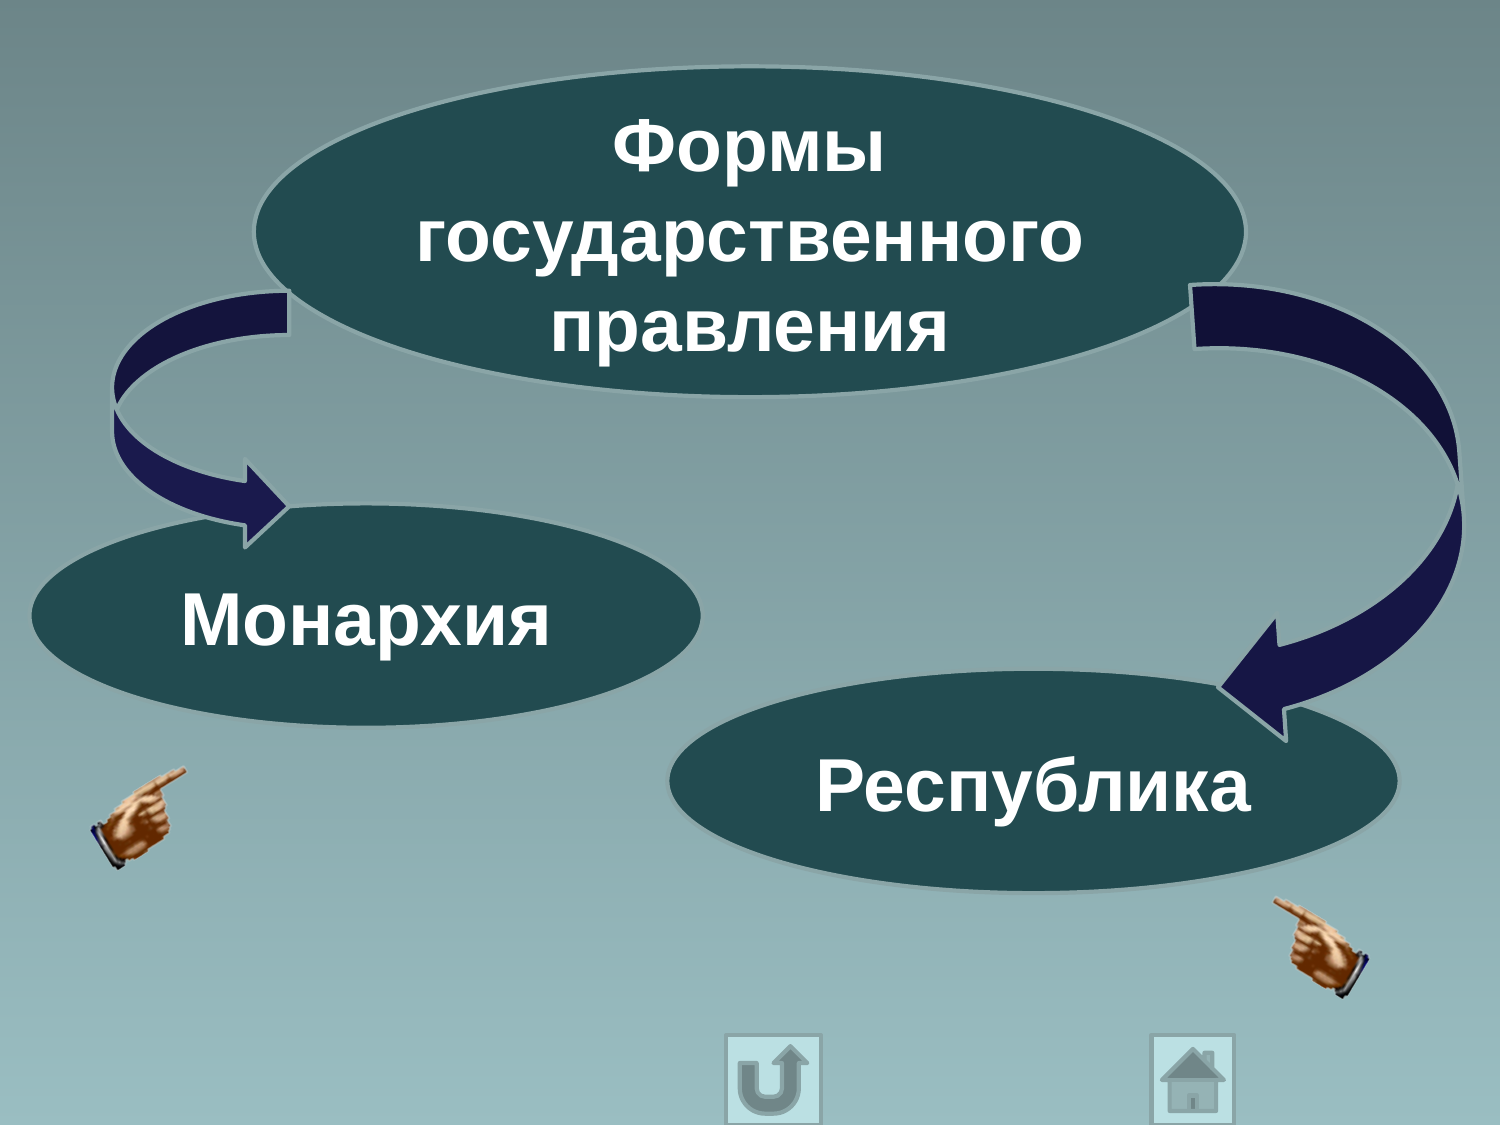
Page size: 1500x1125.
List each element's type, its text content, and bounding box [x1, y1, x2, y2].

picture [1212, 871, 1373, 999]
text_box [1149, 1033, 1236, 1125]
text_box Формы государственного правления [251, 64, 1249, 400]
text_box Республика [665, 666, 1402, 896]
text_box Монархия [27, 501, 705, 730]
text_box [1187, 282, 1467, 743]
text_box [109, 288, 292, 550]
picture [86, 740, 248, 870]
text_box [724, 1033, 823, 1125]
